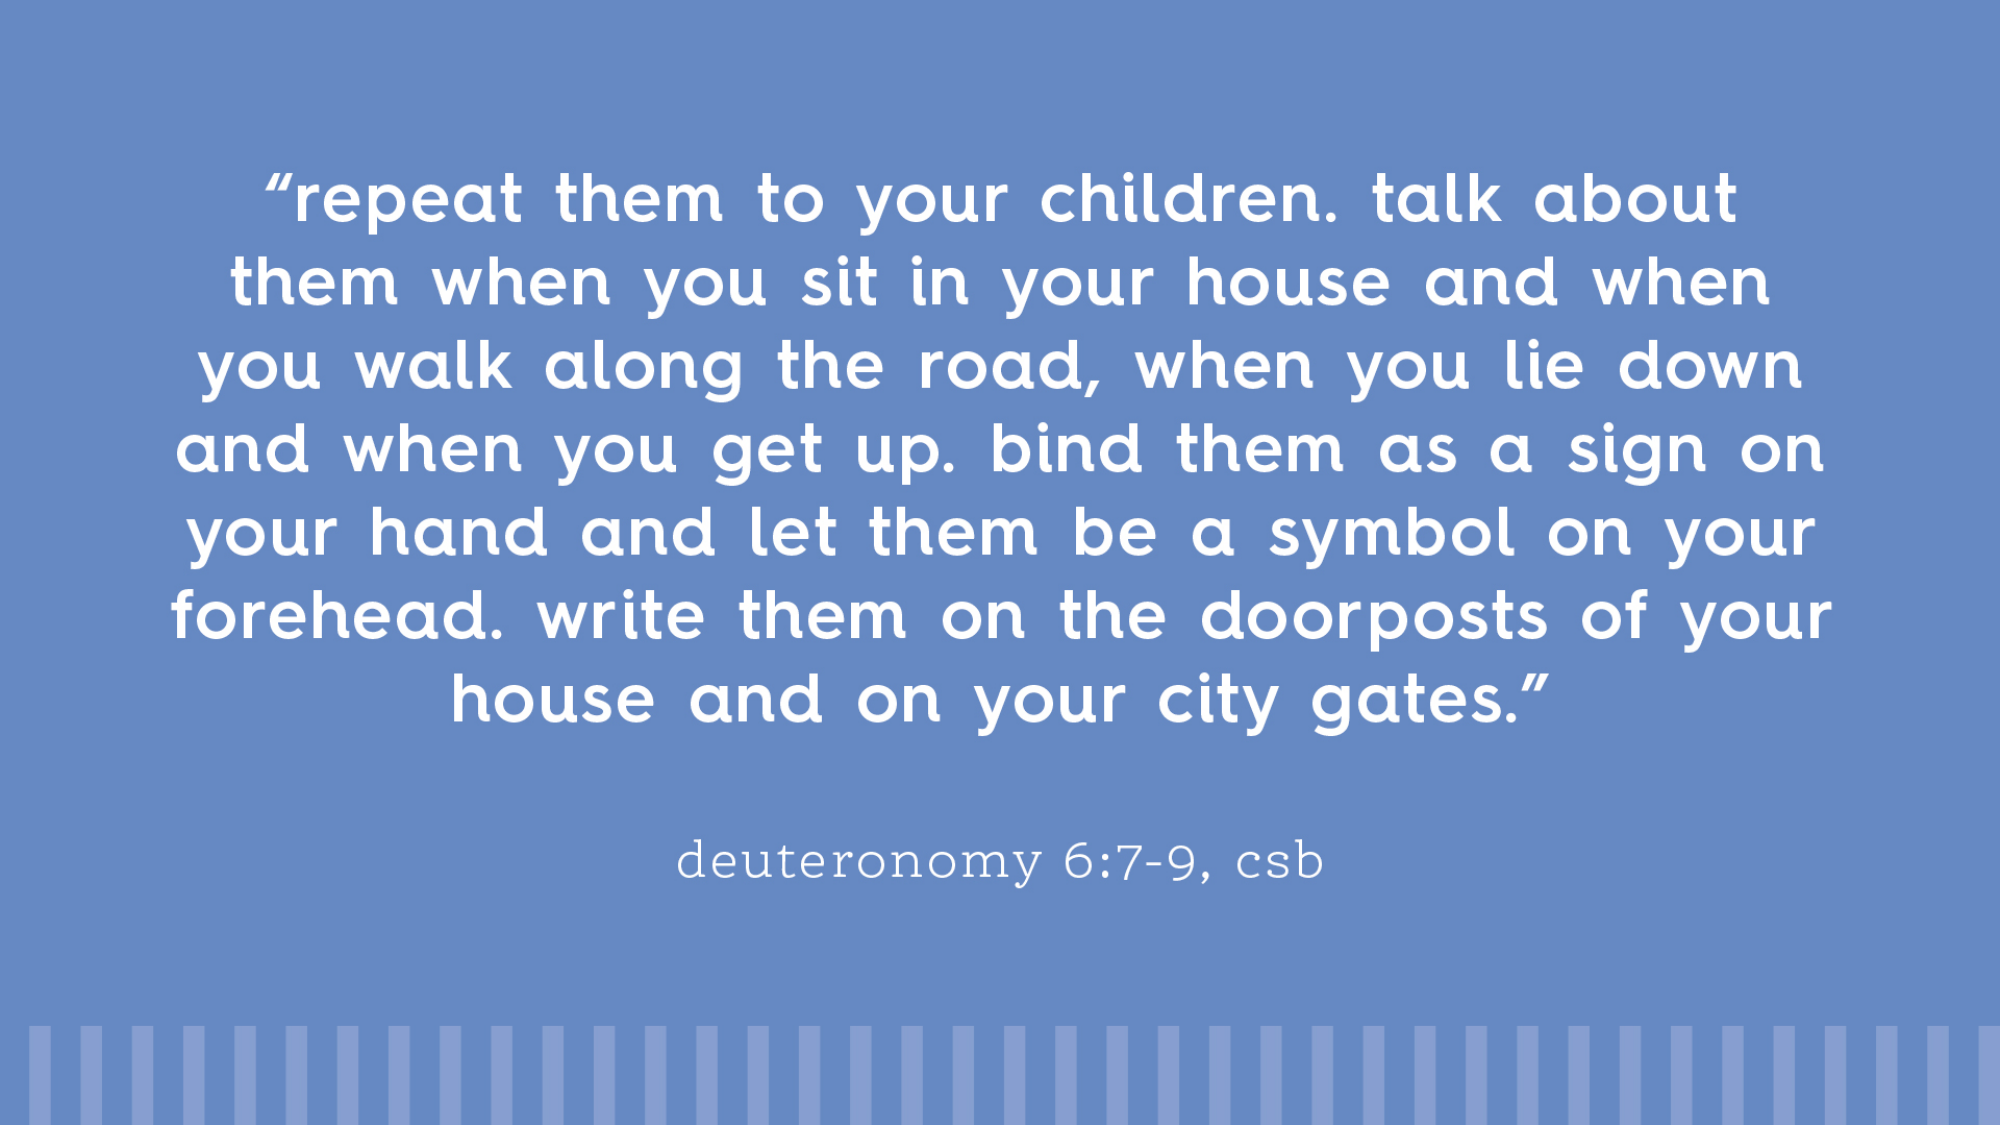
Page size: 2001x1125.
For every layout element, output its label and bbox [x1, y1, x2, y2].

list [0, 0, 2000, 1125]
